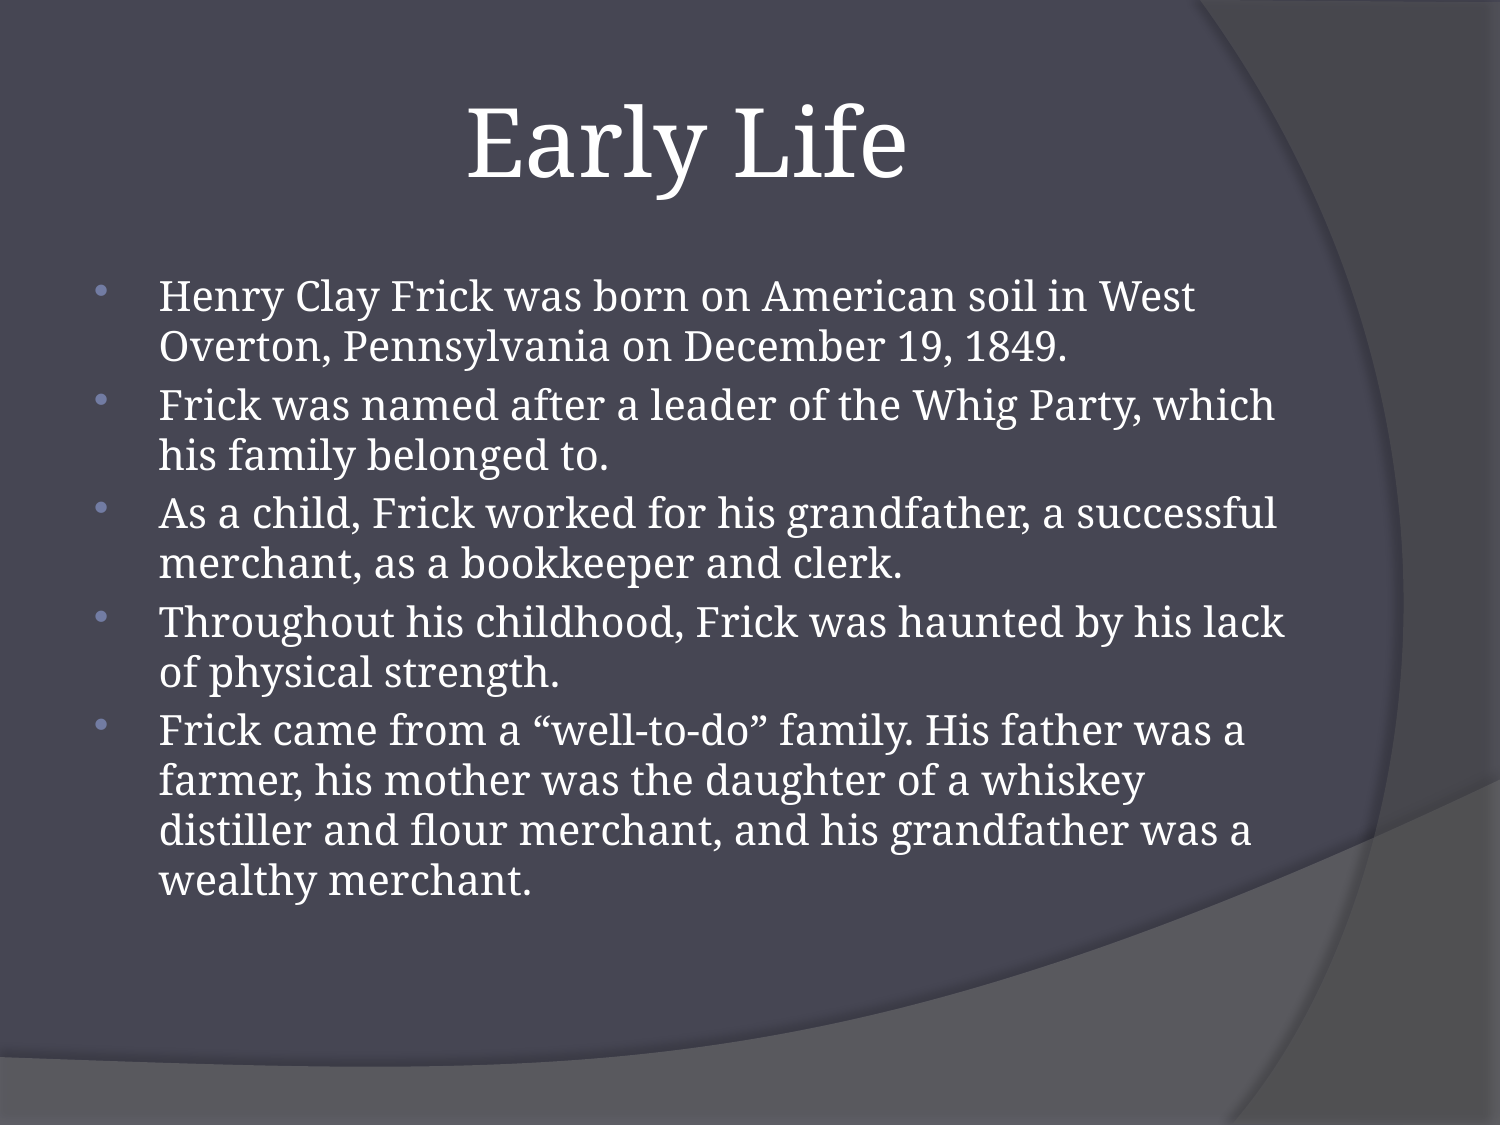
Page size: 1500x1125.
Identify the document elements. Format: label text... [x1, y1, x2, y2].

title Early Life [75, 45, 1300, 233]
list Henry Clay Frick was born on American soil in West Overton, Pennsylvania on December 19, 1849. Frick was named after a leader of the Whig Party, which his family belonged to. As a child, Frick worked for his grandfather, a successful merchant, as a bookkeeper and clerk. Throughout his childhood, Frick was haunted by his lack of physical strength. Frick came from a “well-to-do” family. His father was a farmer, his mother was the daughter of a whiskey distiller and flour merchant, and his grandfather was a wealthy merchant. [75, 262, 1300, 1005]
